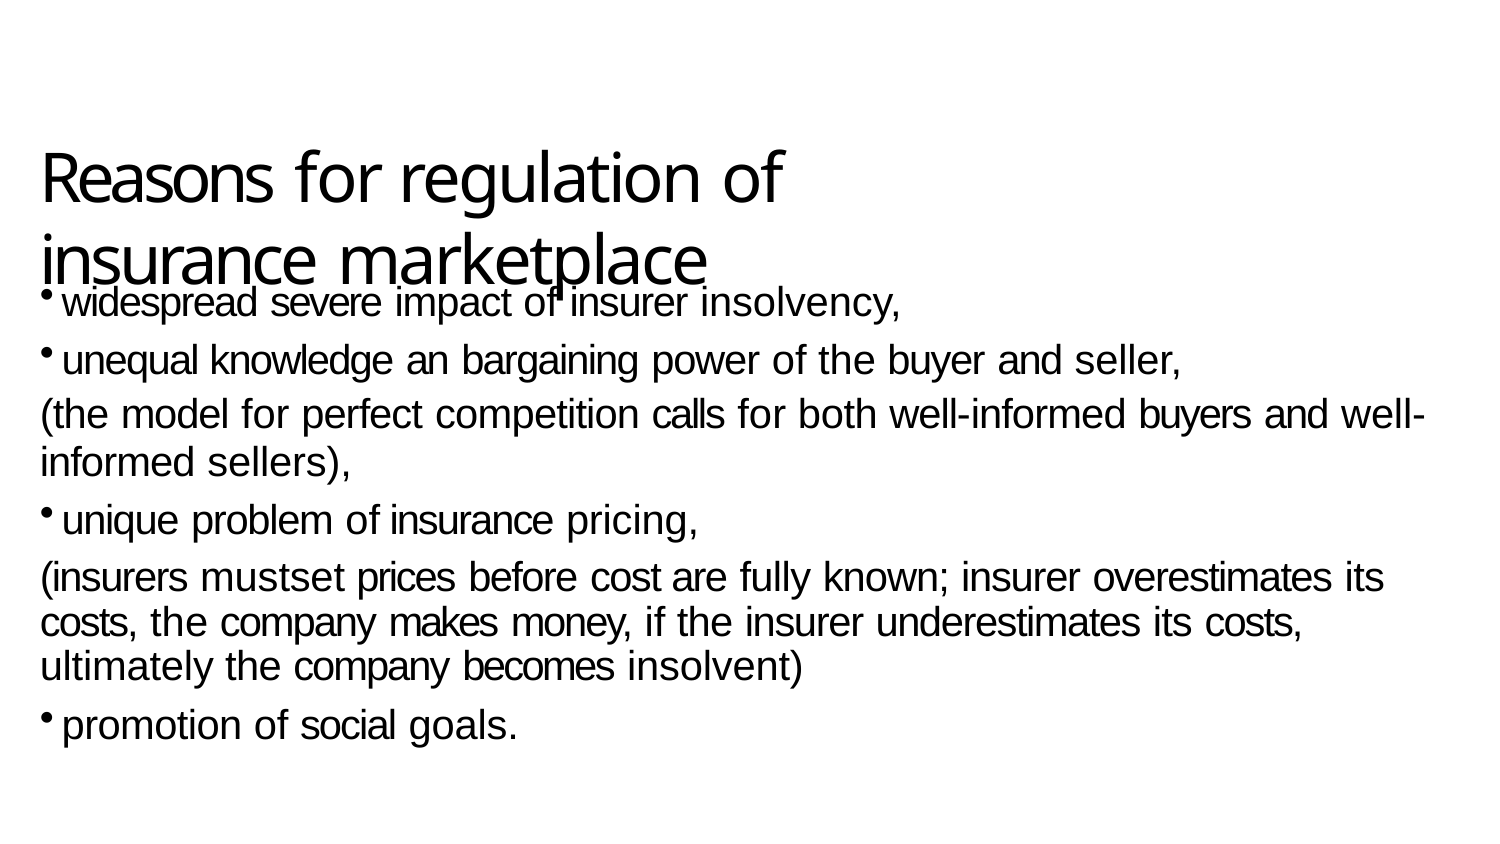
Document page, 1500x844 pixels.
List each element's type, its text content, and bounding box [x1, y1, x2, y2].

title Reasons for regulation of insurance marketplace [37, 131, 1042, 265]
text_box widespread severe impact of insurer insolvency, unequal knowledge an bargaining power of the buyer and seller, (the model for perfect competition calls for both well-informed buyers and well- informed sellers), unique problem of insurance pricing, (insurers mustset prices before cost are fully known; insurer overestimates its costs, the company makes money, if the insurer underestimates its costs, ultimately the company becomes insolvent) promotion of social goals. [37, 265, 1458, 748]
